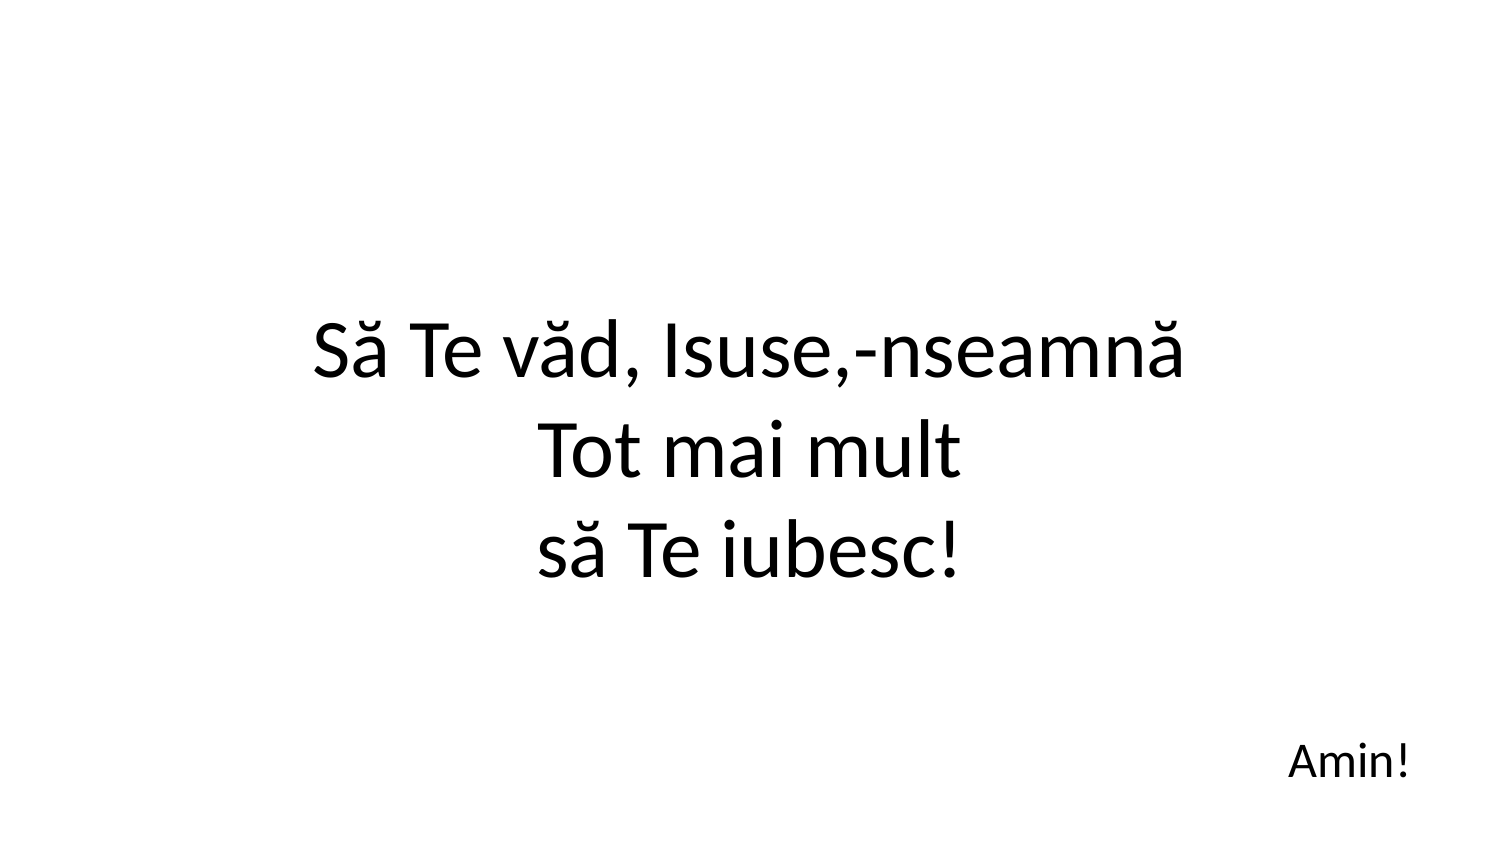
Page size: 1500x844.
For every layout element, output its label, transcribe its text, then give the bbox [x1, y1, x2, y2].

text_box Să Te văd, Isuse,-nseamnă Tot mai mult să Te iubesc! [297, 242, 1203, 602]
text_box Amin! [1273, 674, 1427, 795]
